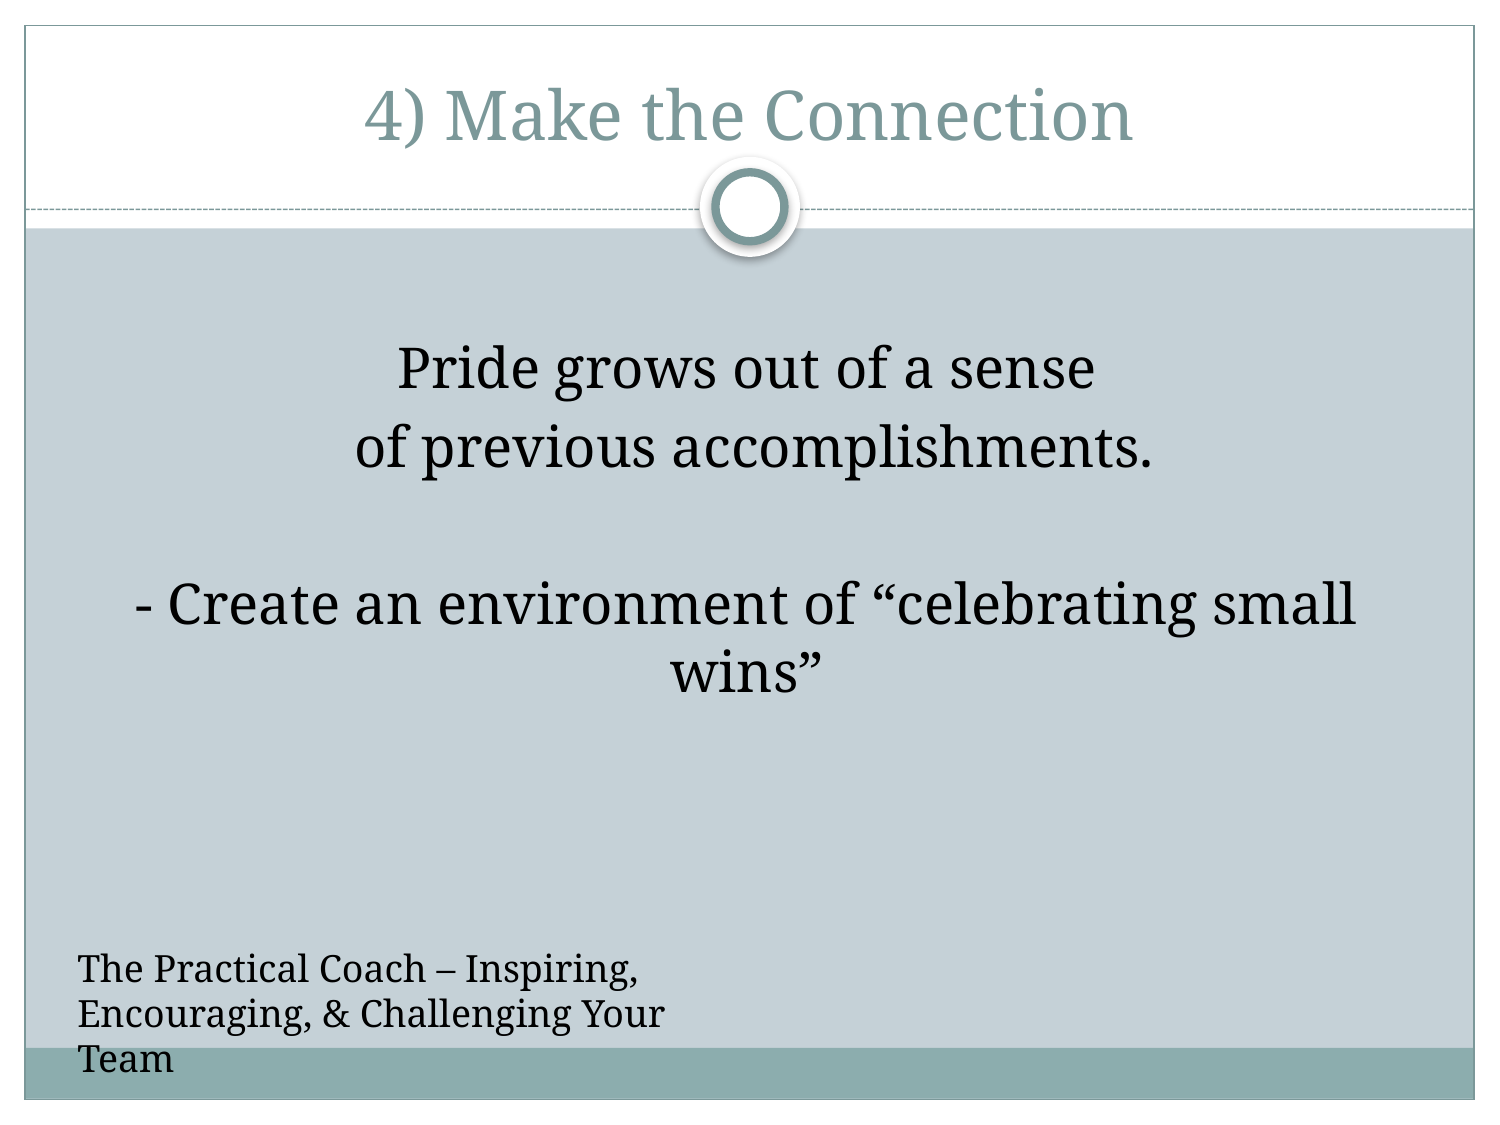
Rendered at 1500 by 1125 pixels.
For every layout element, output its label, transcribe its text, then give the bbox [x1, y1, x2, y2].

list Pride grows out of a sense of previous accomplishments. - Create an environment of “celebrating small wins” [49, 324, 1445, 1001]
title 4) Make the Connection [50, 37, 1450, 162]
text_box The Practical Coach – Inspiring, Encouraging, & Challenging Your Team [62, 937, 788, 1088]
